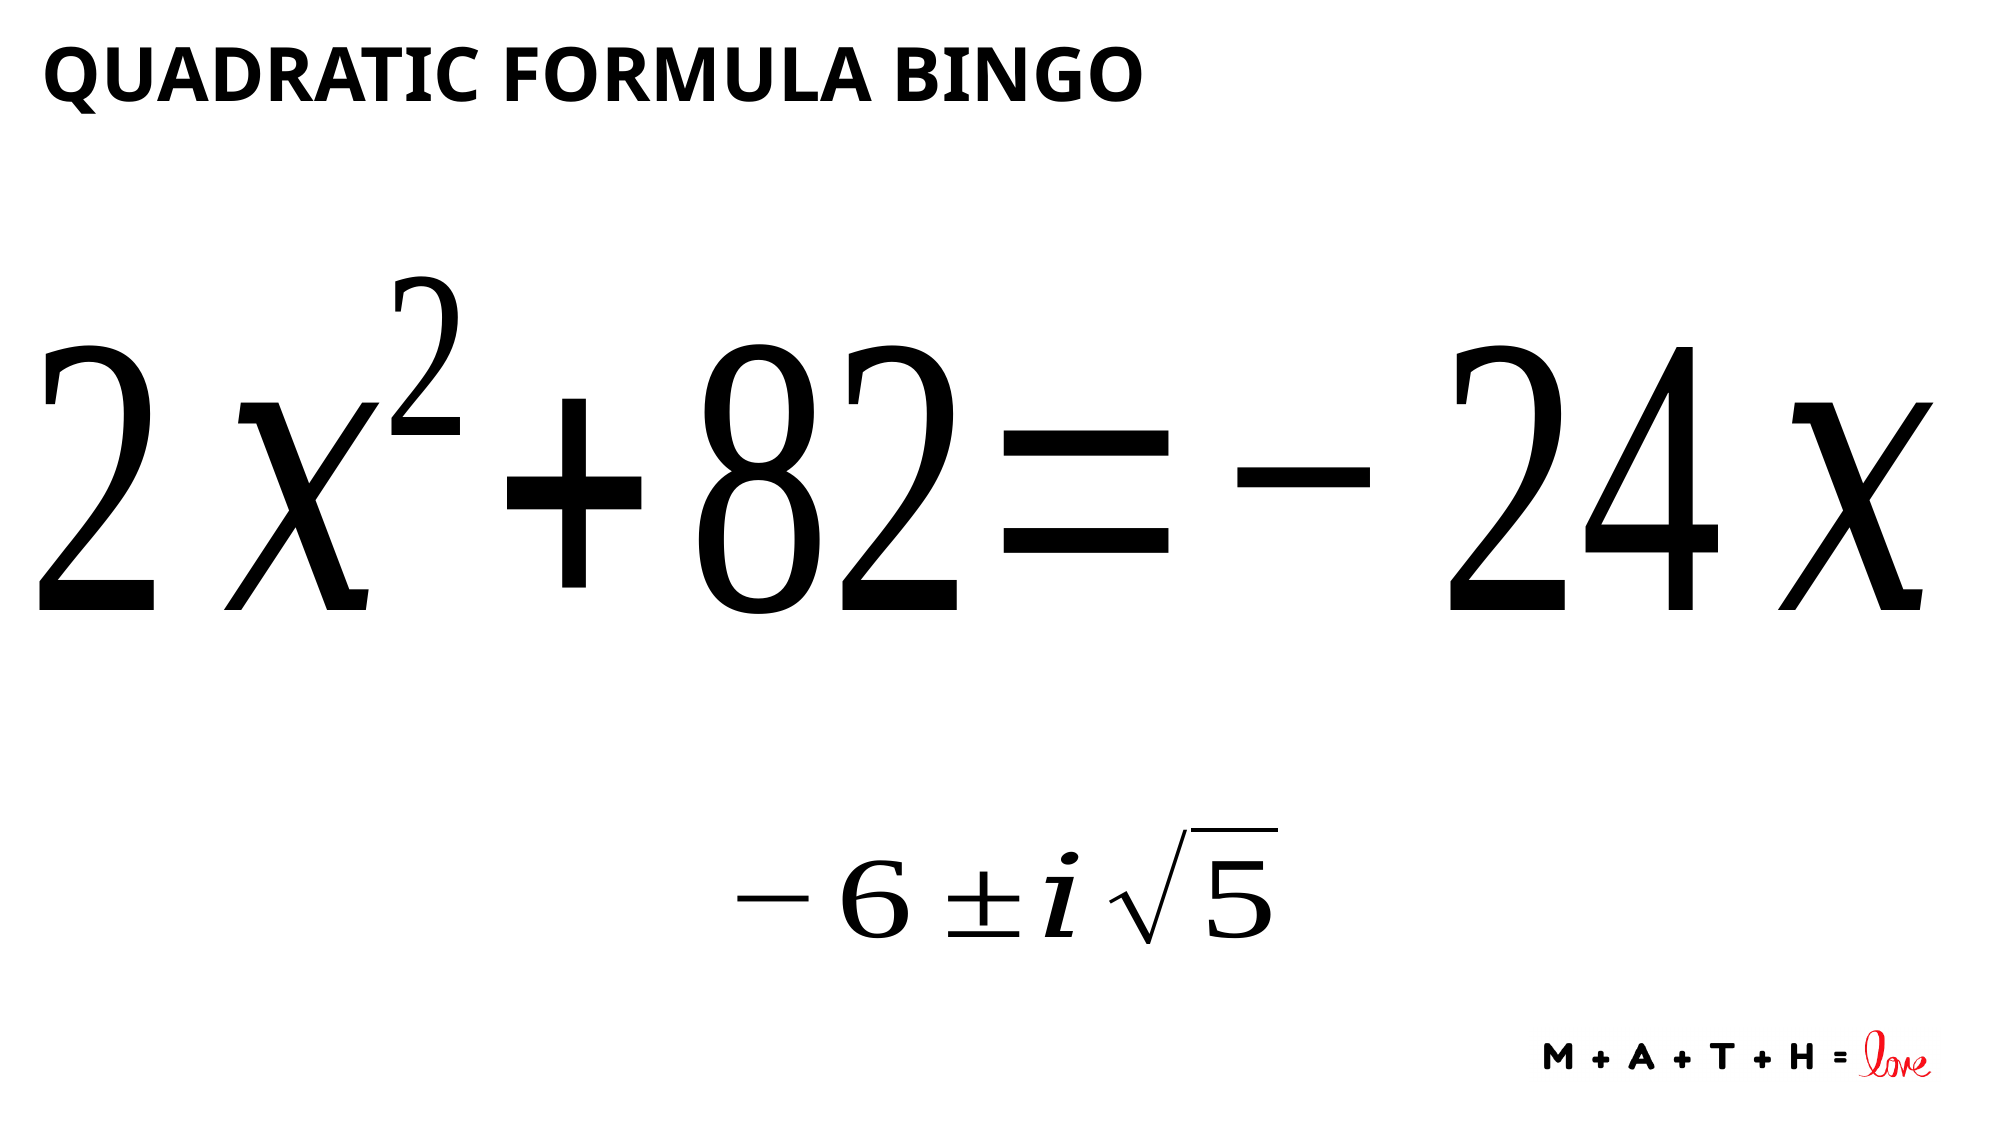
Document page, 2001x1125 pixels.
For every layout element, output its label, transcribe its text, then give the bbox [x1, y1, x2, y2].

picture [1528, 1026, 1941, 1082]
text_box QUADRATIC FORMULA BINGO [27, 18, 1323, 124]
